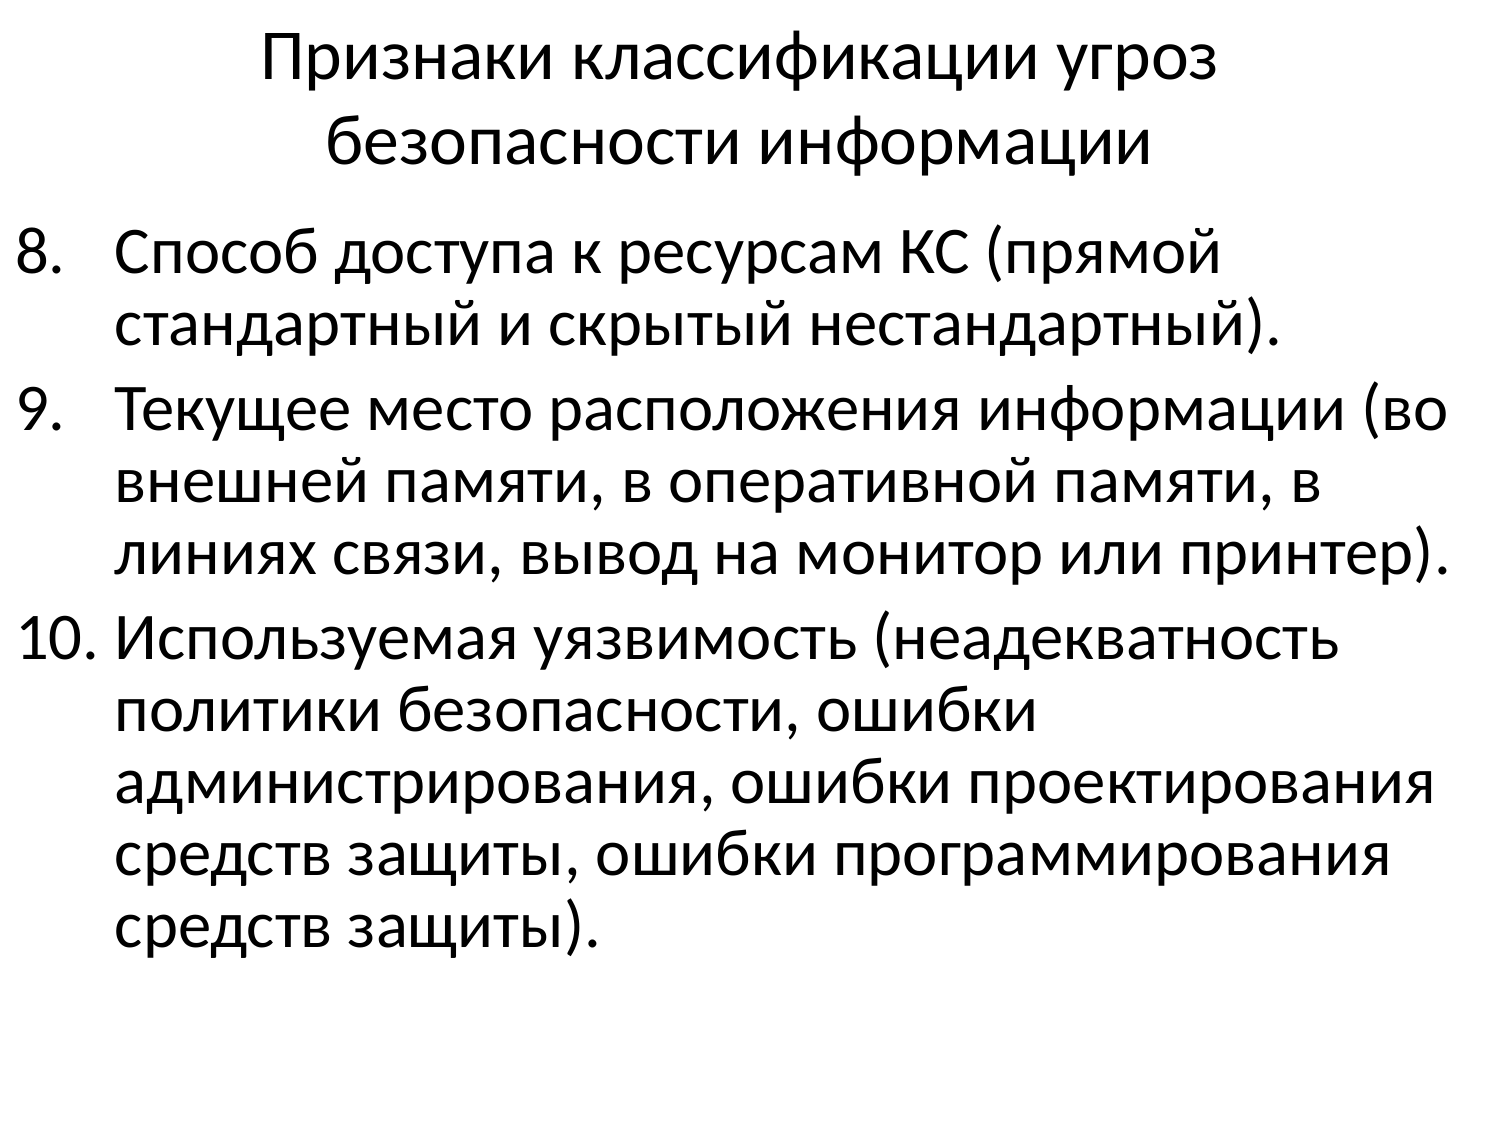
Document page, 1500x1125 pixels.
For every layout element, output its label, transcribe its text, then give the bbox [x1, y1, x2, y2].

list Способ доступа к ресурсам КС (прямой стандартный и скрытый нестандартный). Текущее место расположения информации (во внешней памяти, в оперативной памяти, в линиях связи, вывод на монитор или принтер). Используемая уязвимость (неадекватность политики безопасности, ошибки администрирования, ошибки проектирования средств защиты, ошибки программирования средств защиты). [0, 208, 1500, 1125]
title Признаки классификации угроз безопасности информации [64, 0, 1415, 187]
